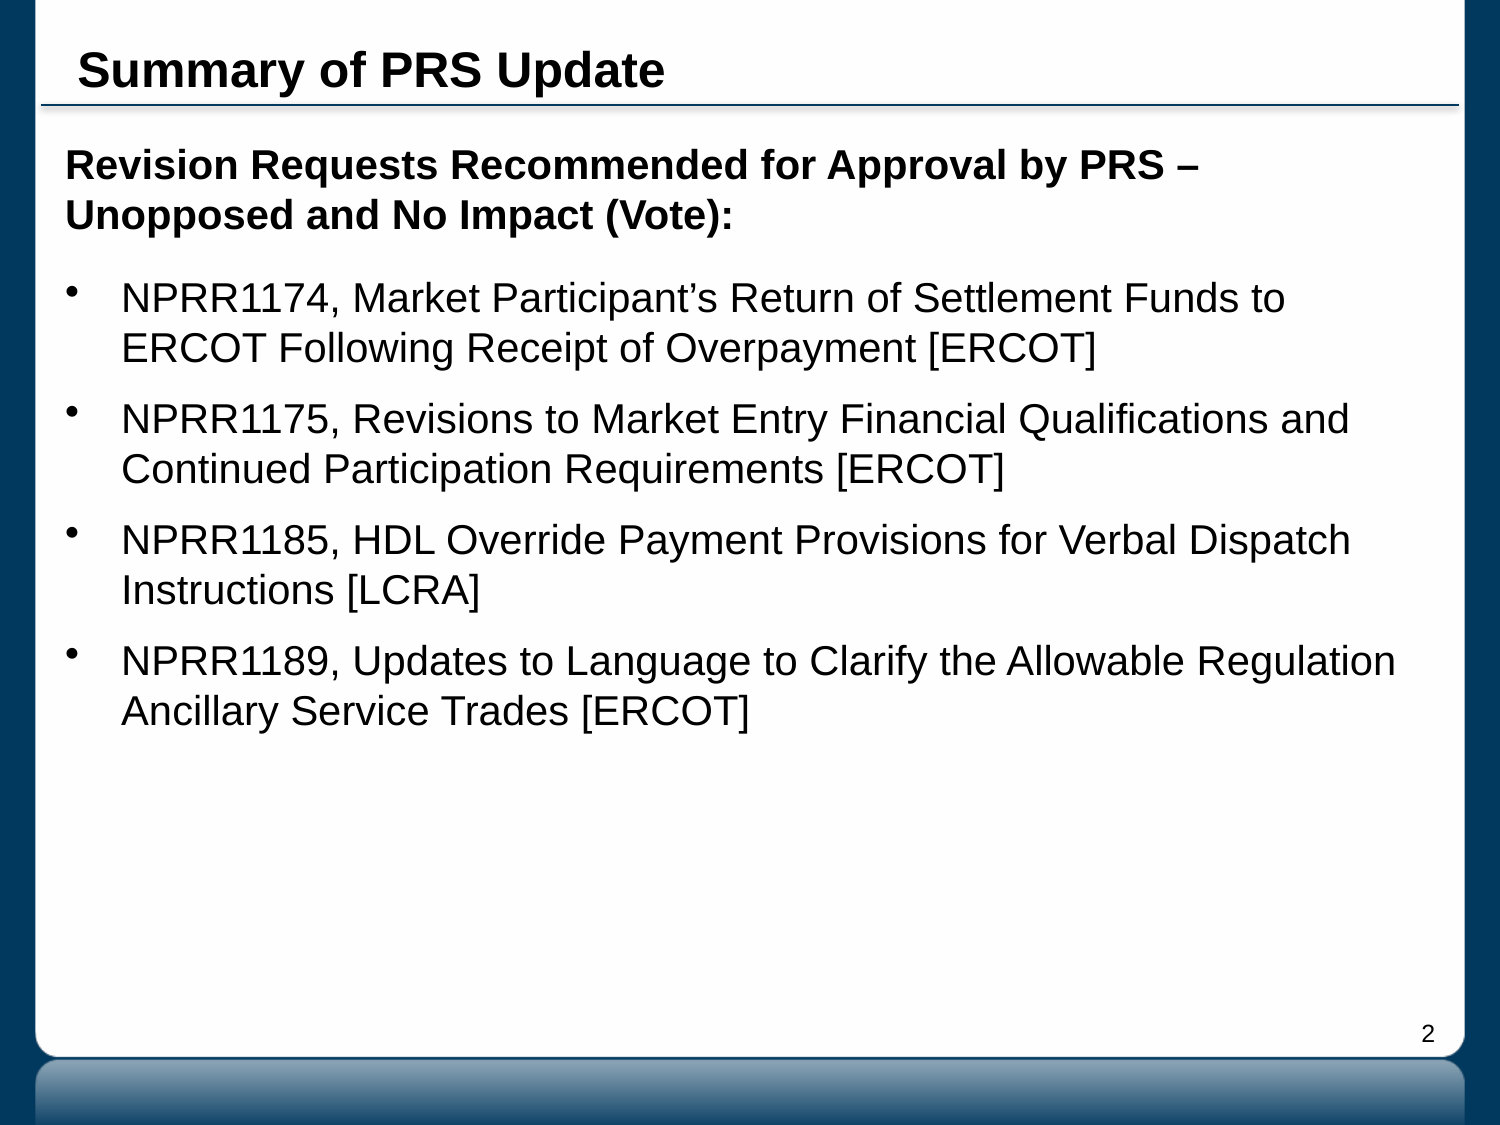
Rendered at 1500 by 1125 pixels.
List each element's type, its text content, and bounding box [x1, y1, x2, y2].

text_box Revision Requests Recommended for Approval by PRS – Unopposed and No Impact (Vote): NPRR1174, Market Participant’s Return of Settlement Funds to ERCOT Following Receipt of Overpayment [ERCOT] NPRR1175, Revisions to Market Entry Financial Qualifications and Continued Participation Requirements [ERCOT] NPRR1185, HDL Override Payment Provisions for Verbal Dispatch Instructions [LCRA] NPRR1189, Updates to Language to Clarify the Allowable Regulation Ancillary Service Trades [ERCOT] [50, 130, 1450, 1049]
picture [35, 0, 1465, 1125]
title Summary of PRS Update [62, 29, 1450, 106]
